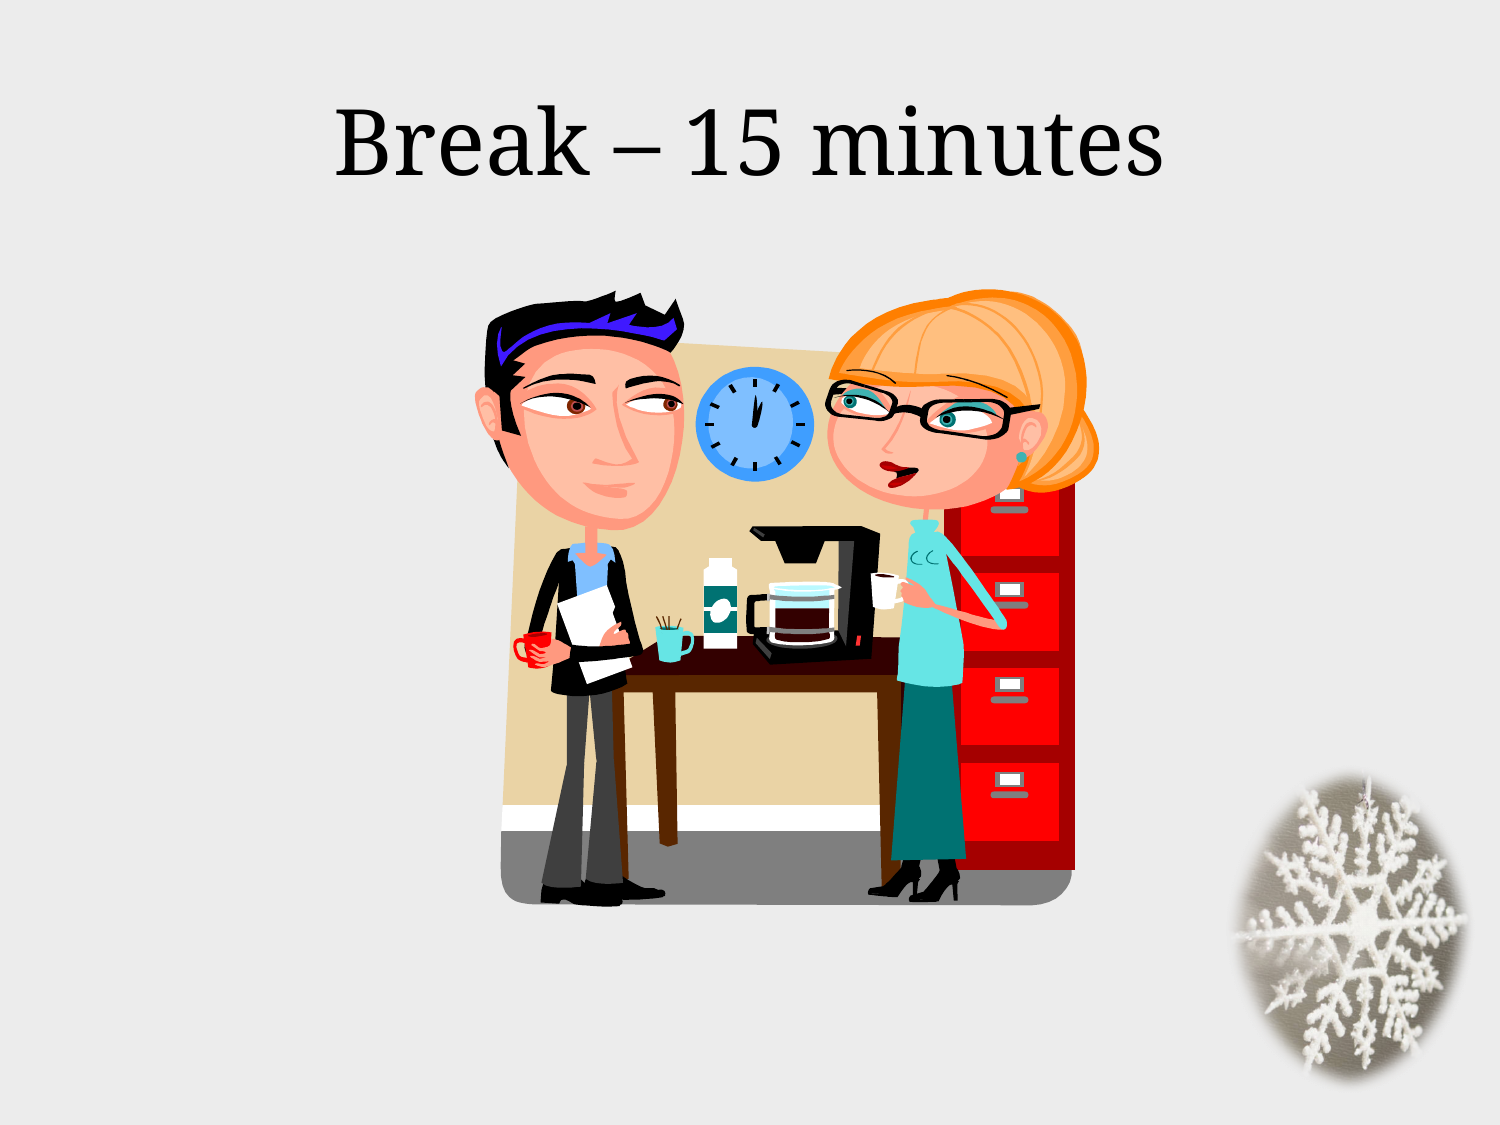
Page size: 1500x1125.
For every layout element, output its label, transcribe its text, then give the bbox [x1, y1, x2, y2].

picture [1248, 788, 1452, 1070]
picture [474, 287, 1100, 909]
title Break – 15 minutes [75, 45, 1425, 233]
